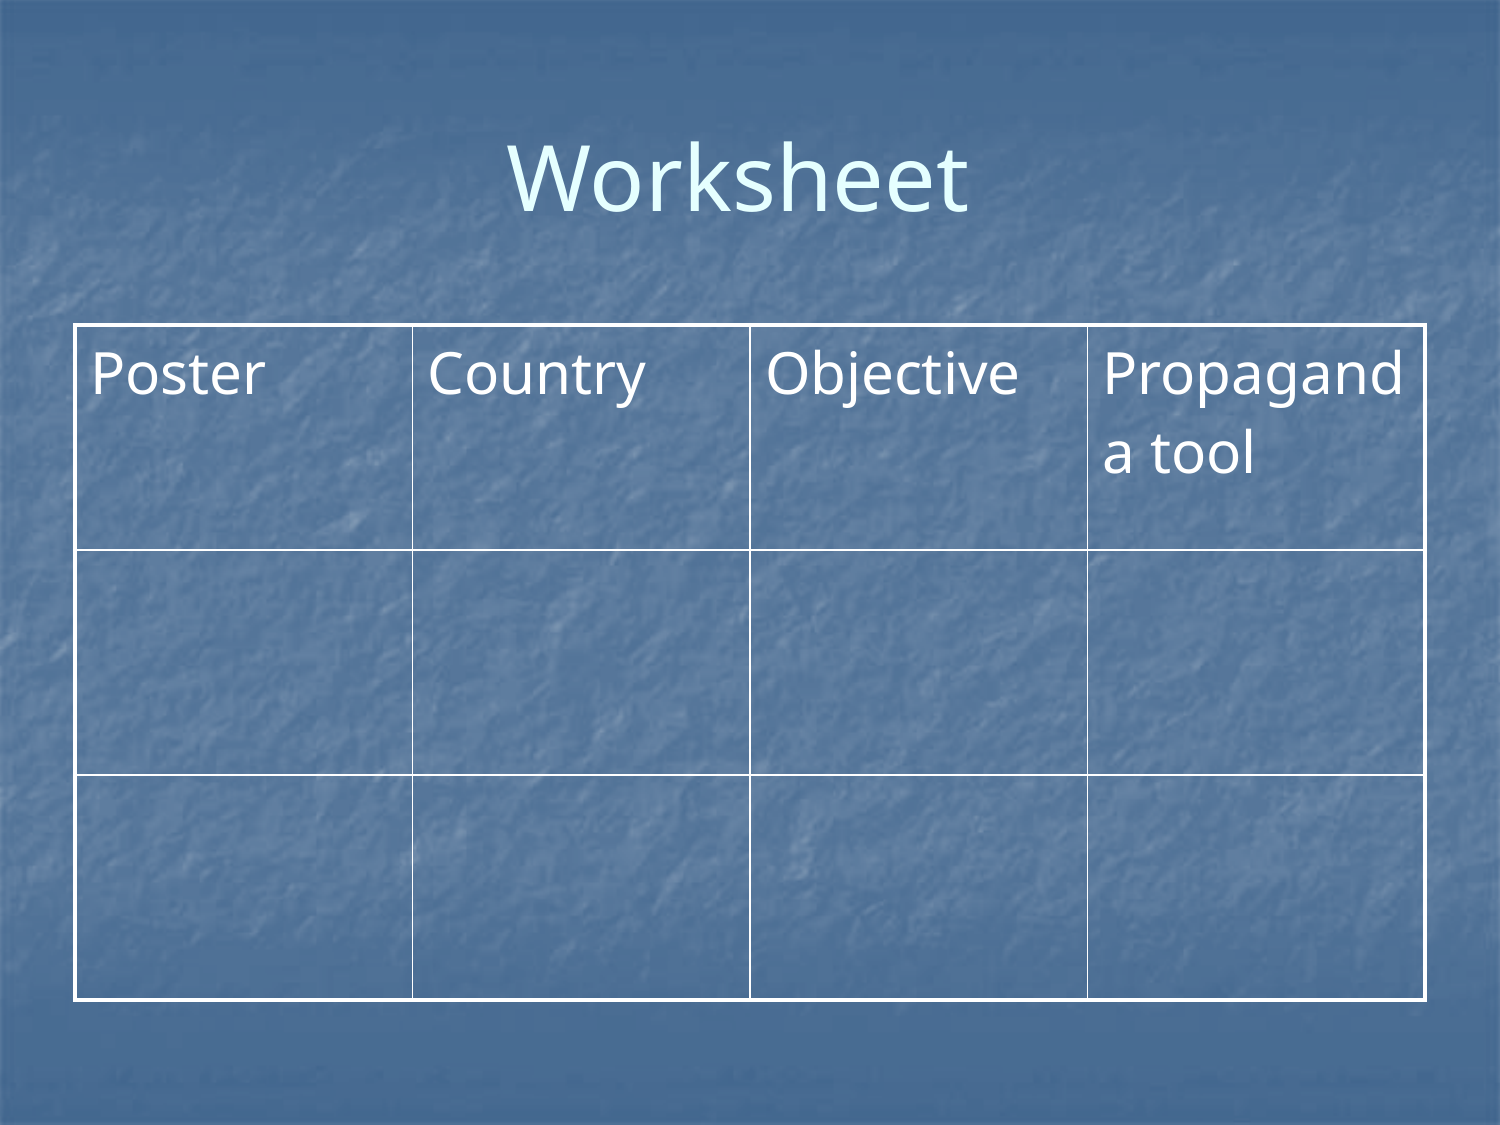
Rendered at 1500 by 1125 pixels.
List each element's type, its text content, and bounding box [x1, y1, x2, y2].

table_header Country [413, 327, 749, 549]
table_header Poster [77, 327, 412, 549]
table_cell [751, 551, 1087, 774]
table_header Propaganda tool [1088, 327, 1423, 549]
table_header Objective [751, 327, 1087, 549]
table_cell [77, 776, 412, 998]
table_cell [413, 551, 749, 774]
table_cell [1088, 551, 1423, 774]
table_cell [1088, 776, 1423, 998]
table_cell [77, 551, 412, 774]
table_cell [413, 776, 749, 998]
table_cell [751, 776, 1087, 998]
title Worksheet [74, 62, 1426, 288]
